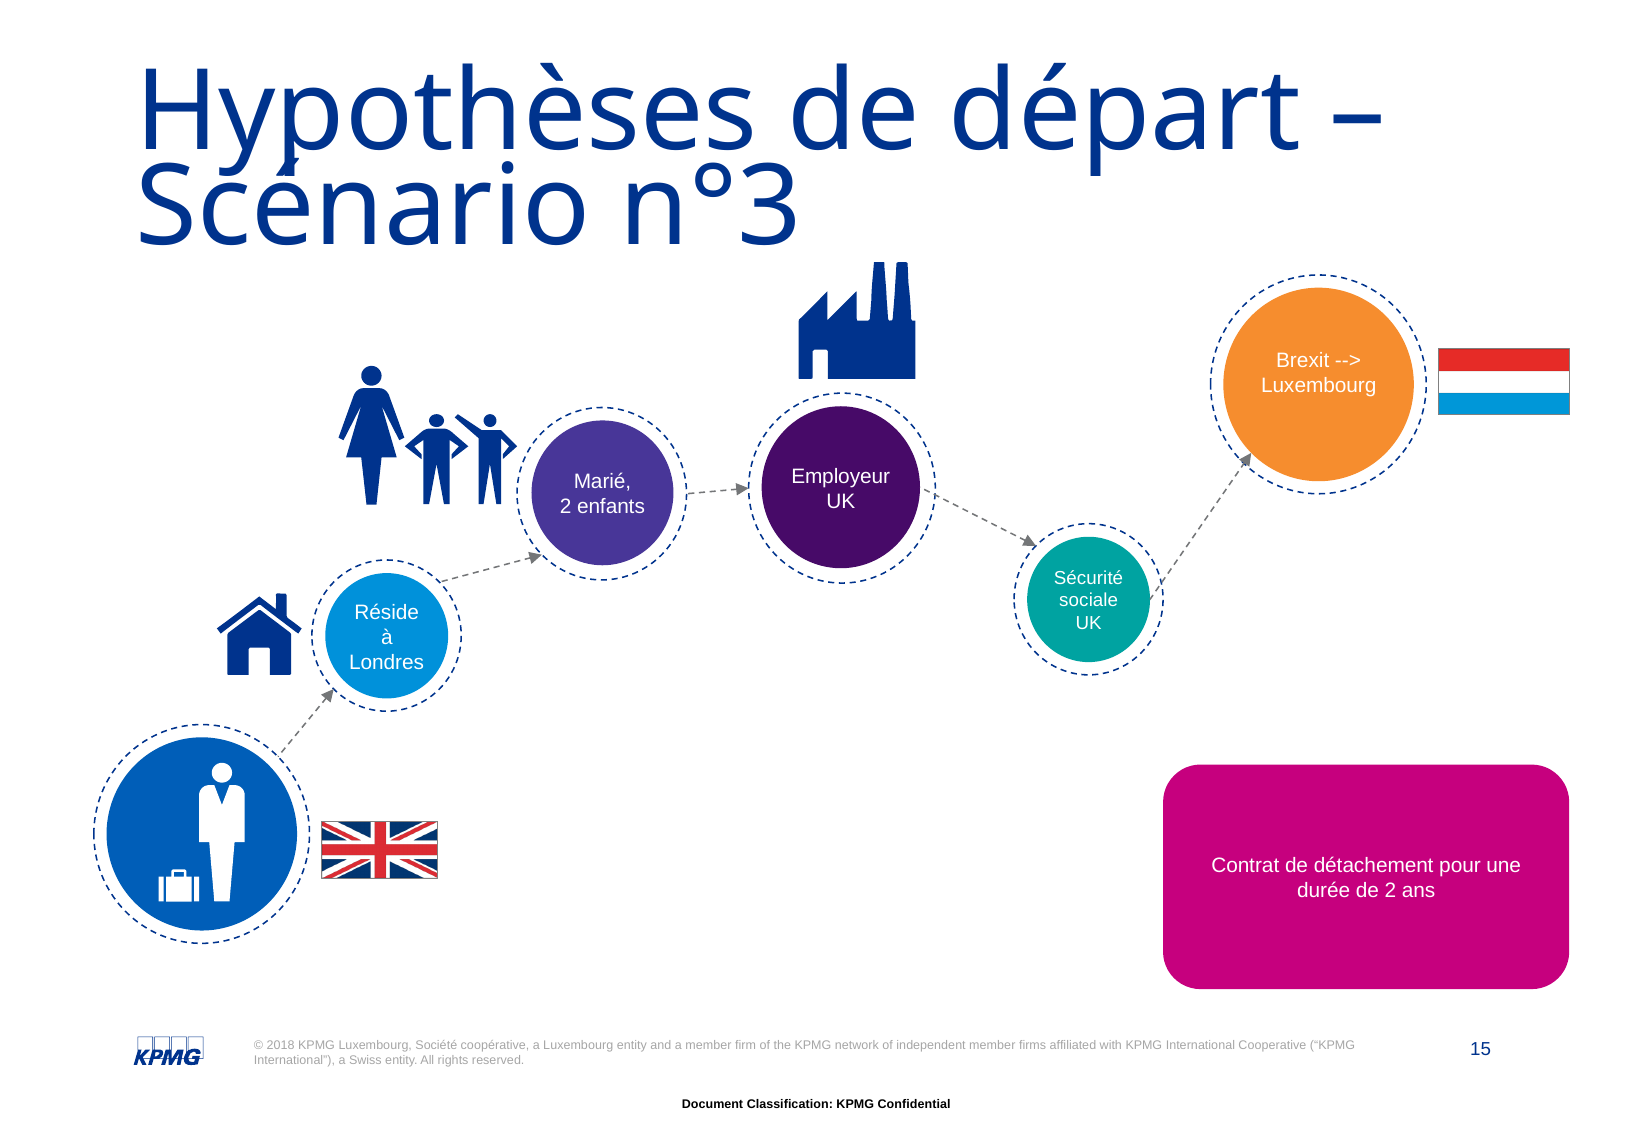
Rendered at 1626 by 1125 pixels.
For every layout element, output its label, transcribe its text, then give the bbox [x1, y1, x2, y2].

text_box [158, 762, 245, 902]
picture [1438, 349, 1570, 392]
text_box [93, 274, 1427, 944]
text_box Contrat de détachement pour une durée de 2 ans [1161, 763, 1571, 991]
title Hypothèses de départ – Scénario n°3 [135, 74, 1490, 193]
text_box [872, 262, 885, 274]
text_box [895, 262, 909, 274]
